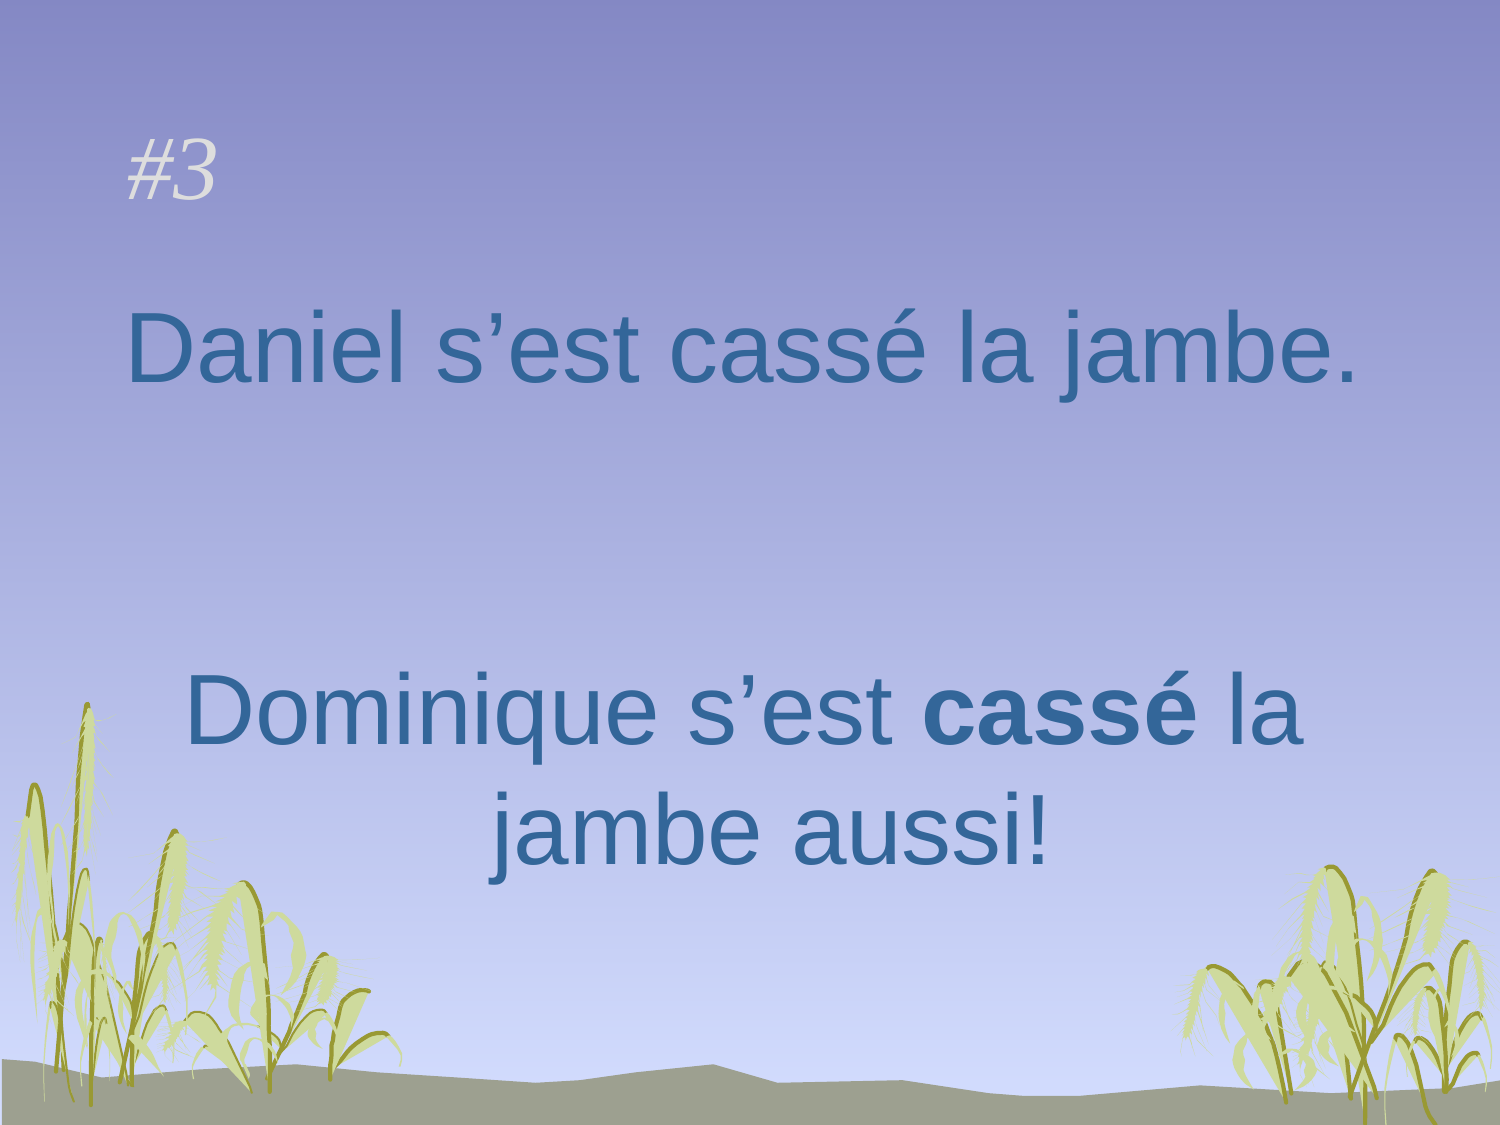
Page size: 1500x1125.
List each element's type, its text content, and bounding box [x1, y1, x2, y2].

list Daniel s’est cassé la jambe. [49, 274, 1438, 476]
text_box Dominique s’est cassé la jambe aussi! [50, 637, 1438, 1000]
title #3 [112, 68, 1388, 257]
